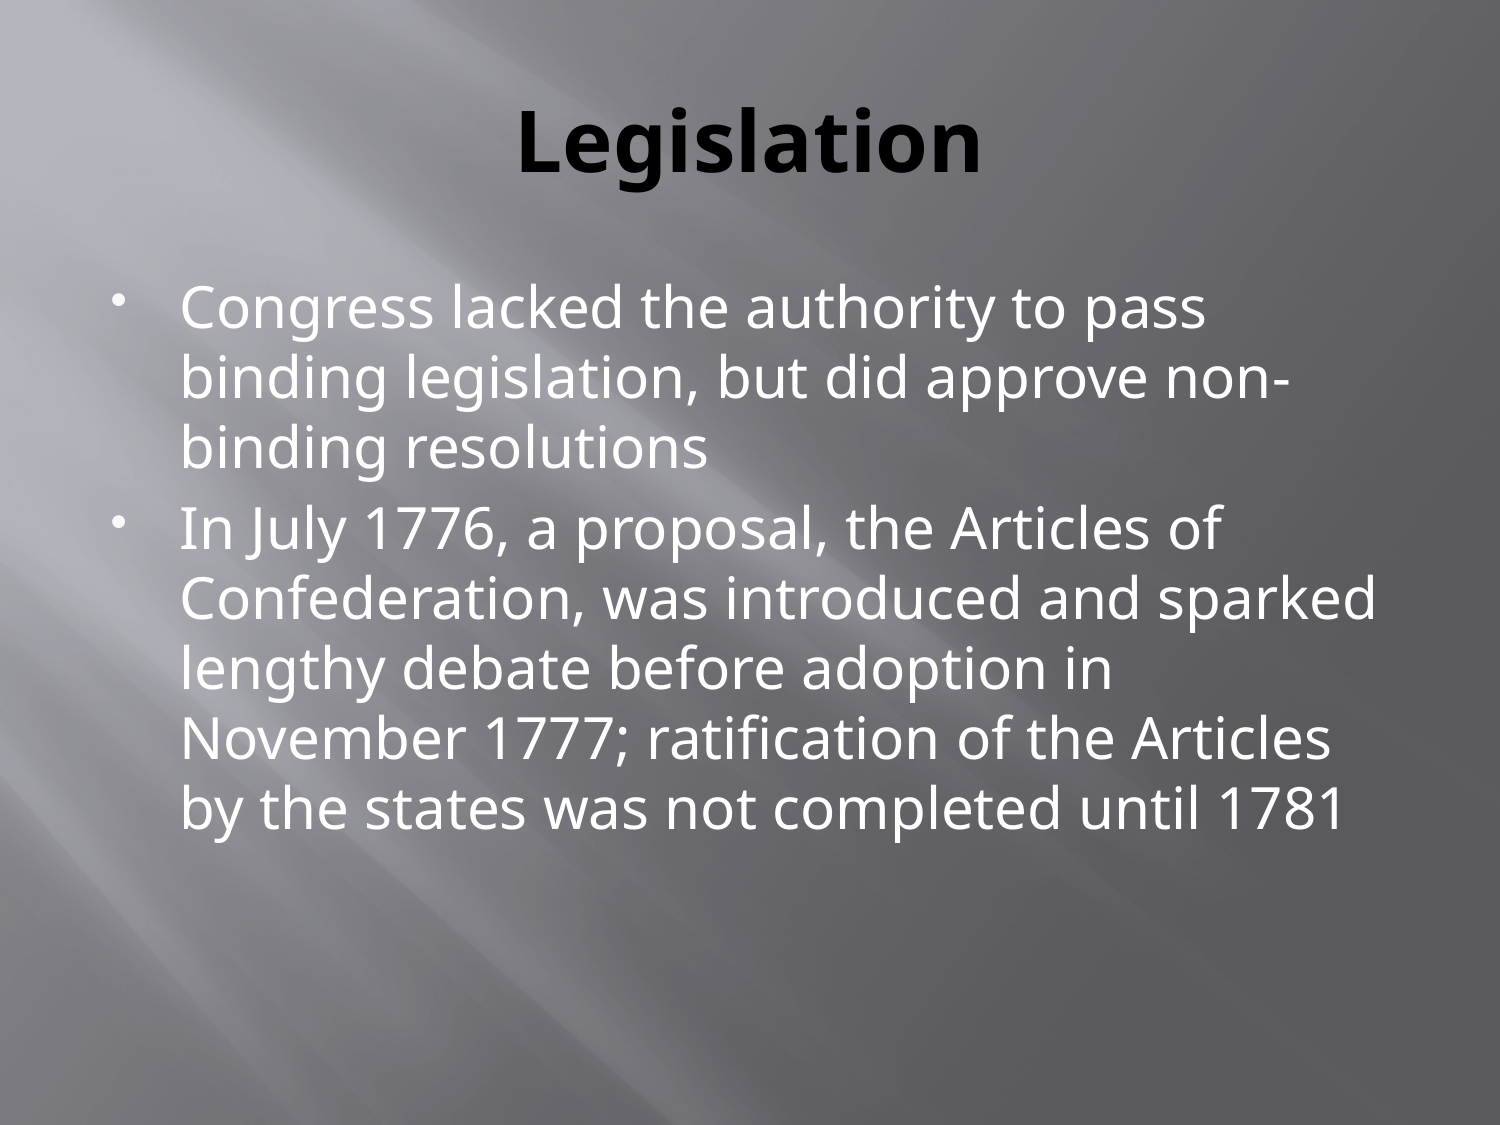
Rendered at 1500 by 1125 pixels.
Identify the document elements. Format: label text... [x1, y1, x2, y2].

list Congress lacked the authority to pass binding legislation, but did approve non-binding resolutions In July 1776, a proposal, the Articles of Confederation, was introduced and sparked lengthy debate before adoption in November 1777; ratification of the Articles by the states was not completed until 1781 [75, 262, 1425, 1035]
title Legislation [75, 45, 1425, 233]
